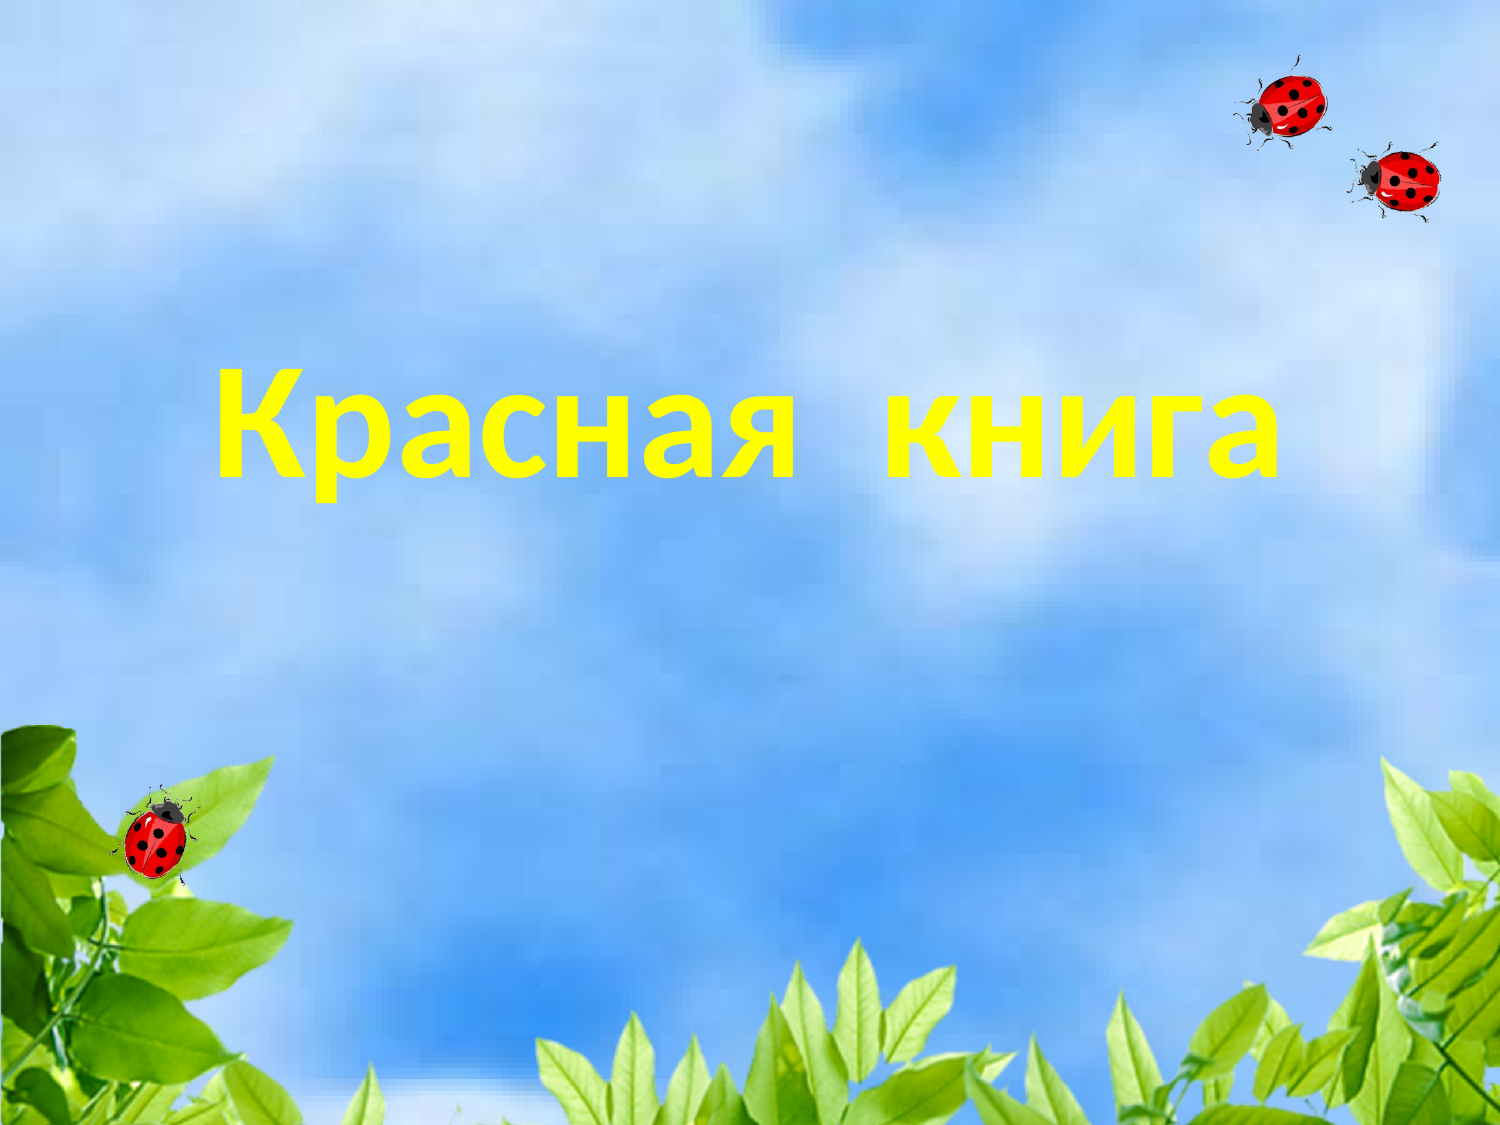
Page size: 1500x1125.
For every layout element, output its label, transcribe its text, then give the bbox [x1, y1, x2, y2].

title Красная книга [75, 45, 1425, 976]
picture [0, 0, 1500, 1125]
